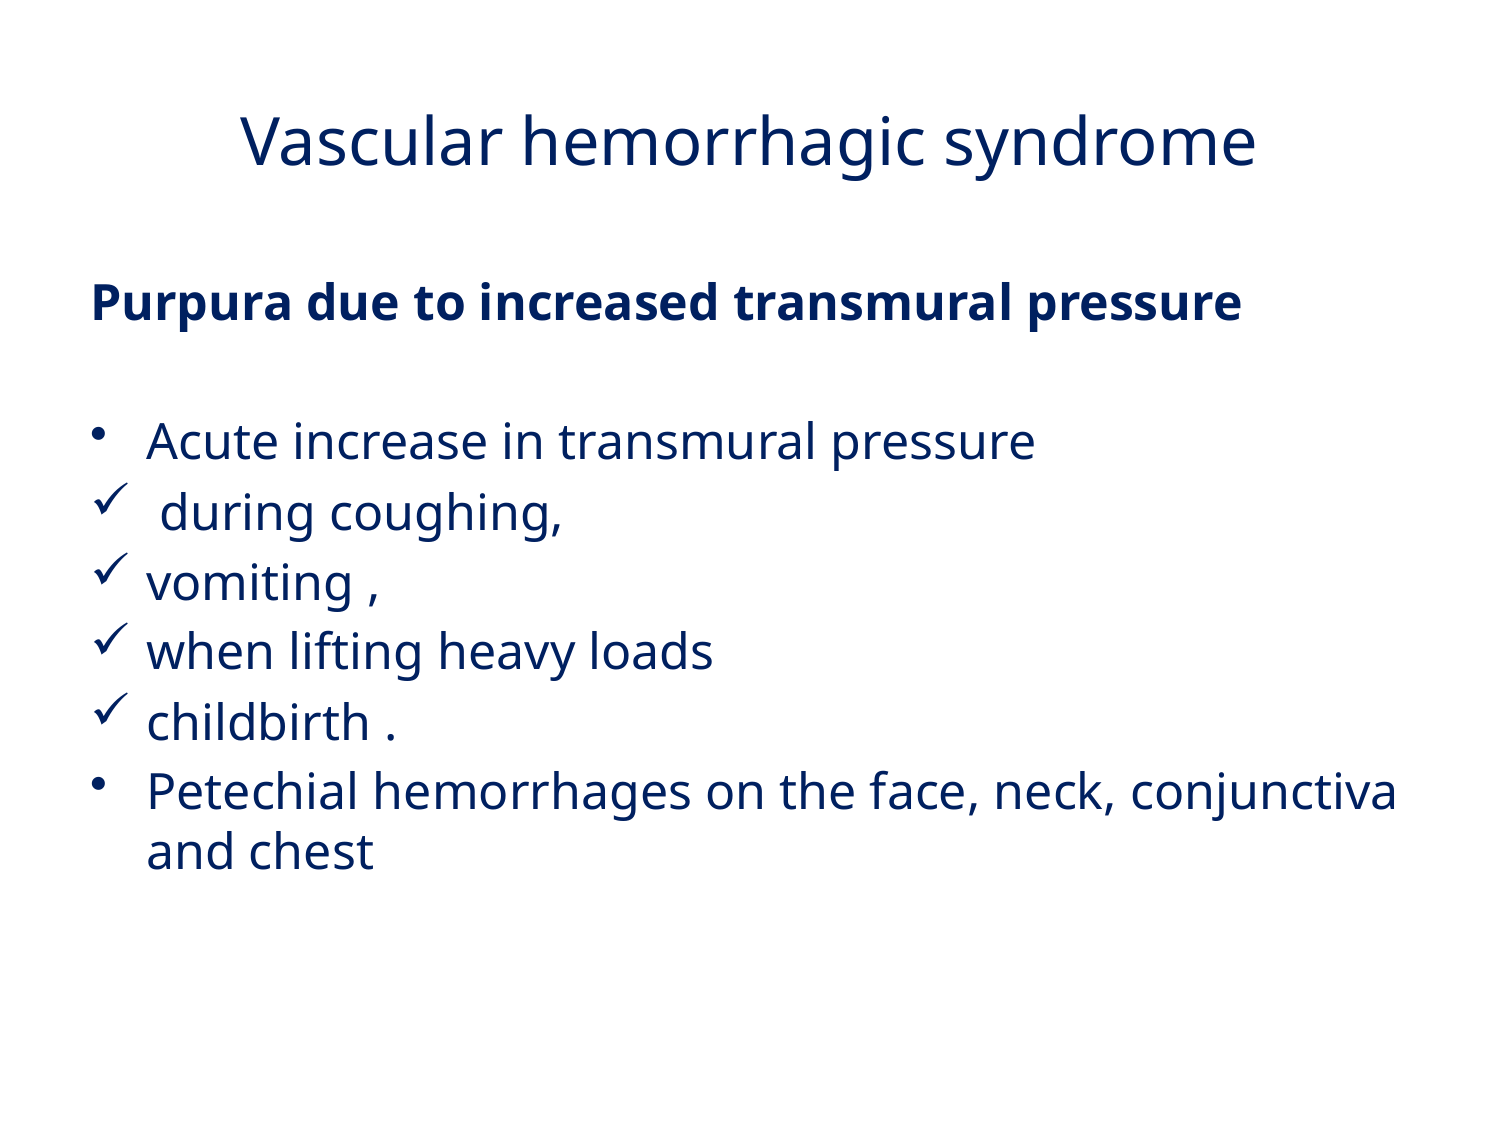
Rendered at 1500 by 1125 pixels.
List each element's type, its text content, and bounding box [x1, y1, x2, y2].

list Purpura due to increased transmural pressure Acute increase in transmural pressure during coughing, vomiting , when lifting heavy loads childbirth . Petechial hemorrhages on the face, neck, conjunctiva and chest [74, 262, 1426, 1006]
title Vascular hemorrhagic syndrome [74, 44, 1426, 233]
